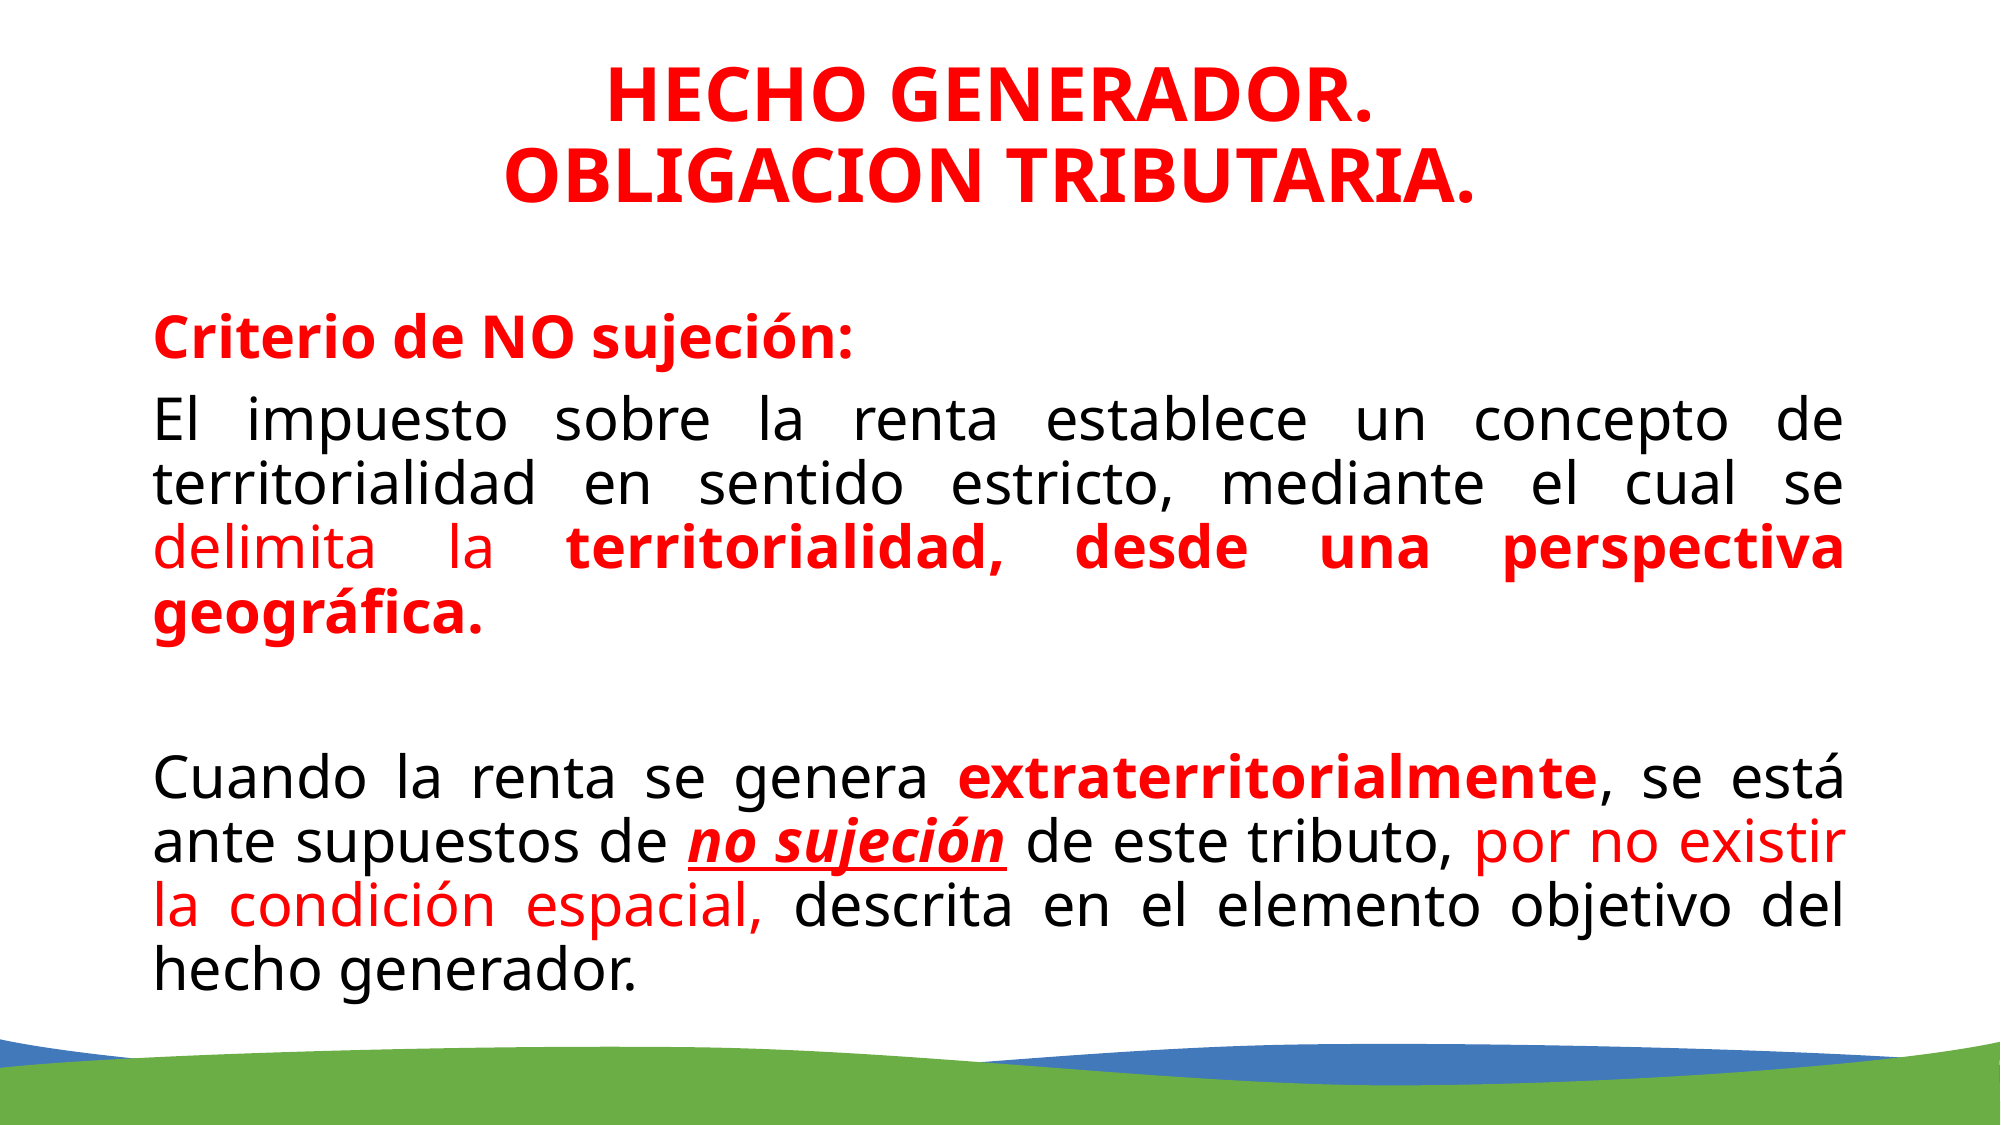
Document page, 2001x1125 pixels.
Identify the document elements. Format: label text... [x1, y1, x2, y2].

title HECHO GENERADOR. OBLIGACION TRIBUTARIA. [137, 59, 1863, 216]
list Criterio de NO sujeción: El impuesto sobre la renta establece un concepto de territorialidad en sentido estricto, mediante el cual se delimita la territorialidad, desde una perspectiva geográfica. Cuando la renta se genera extraterritorialmente, se está ante supuestos de no sujeción de este tributo, por no existir la condición espacial, descrita en el elemento objetivo del hecho generador. [137, 299, 1863, 1014]
